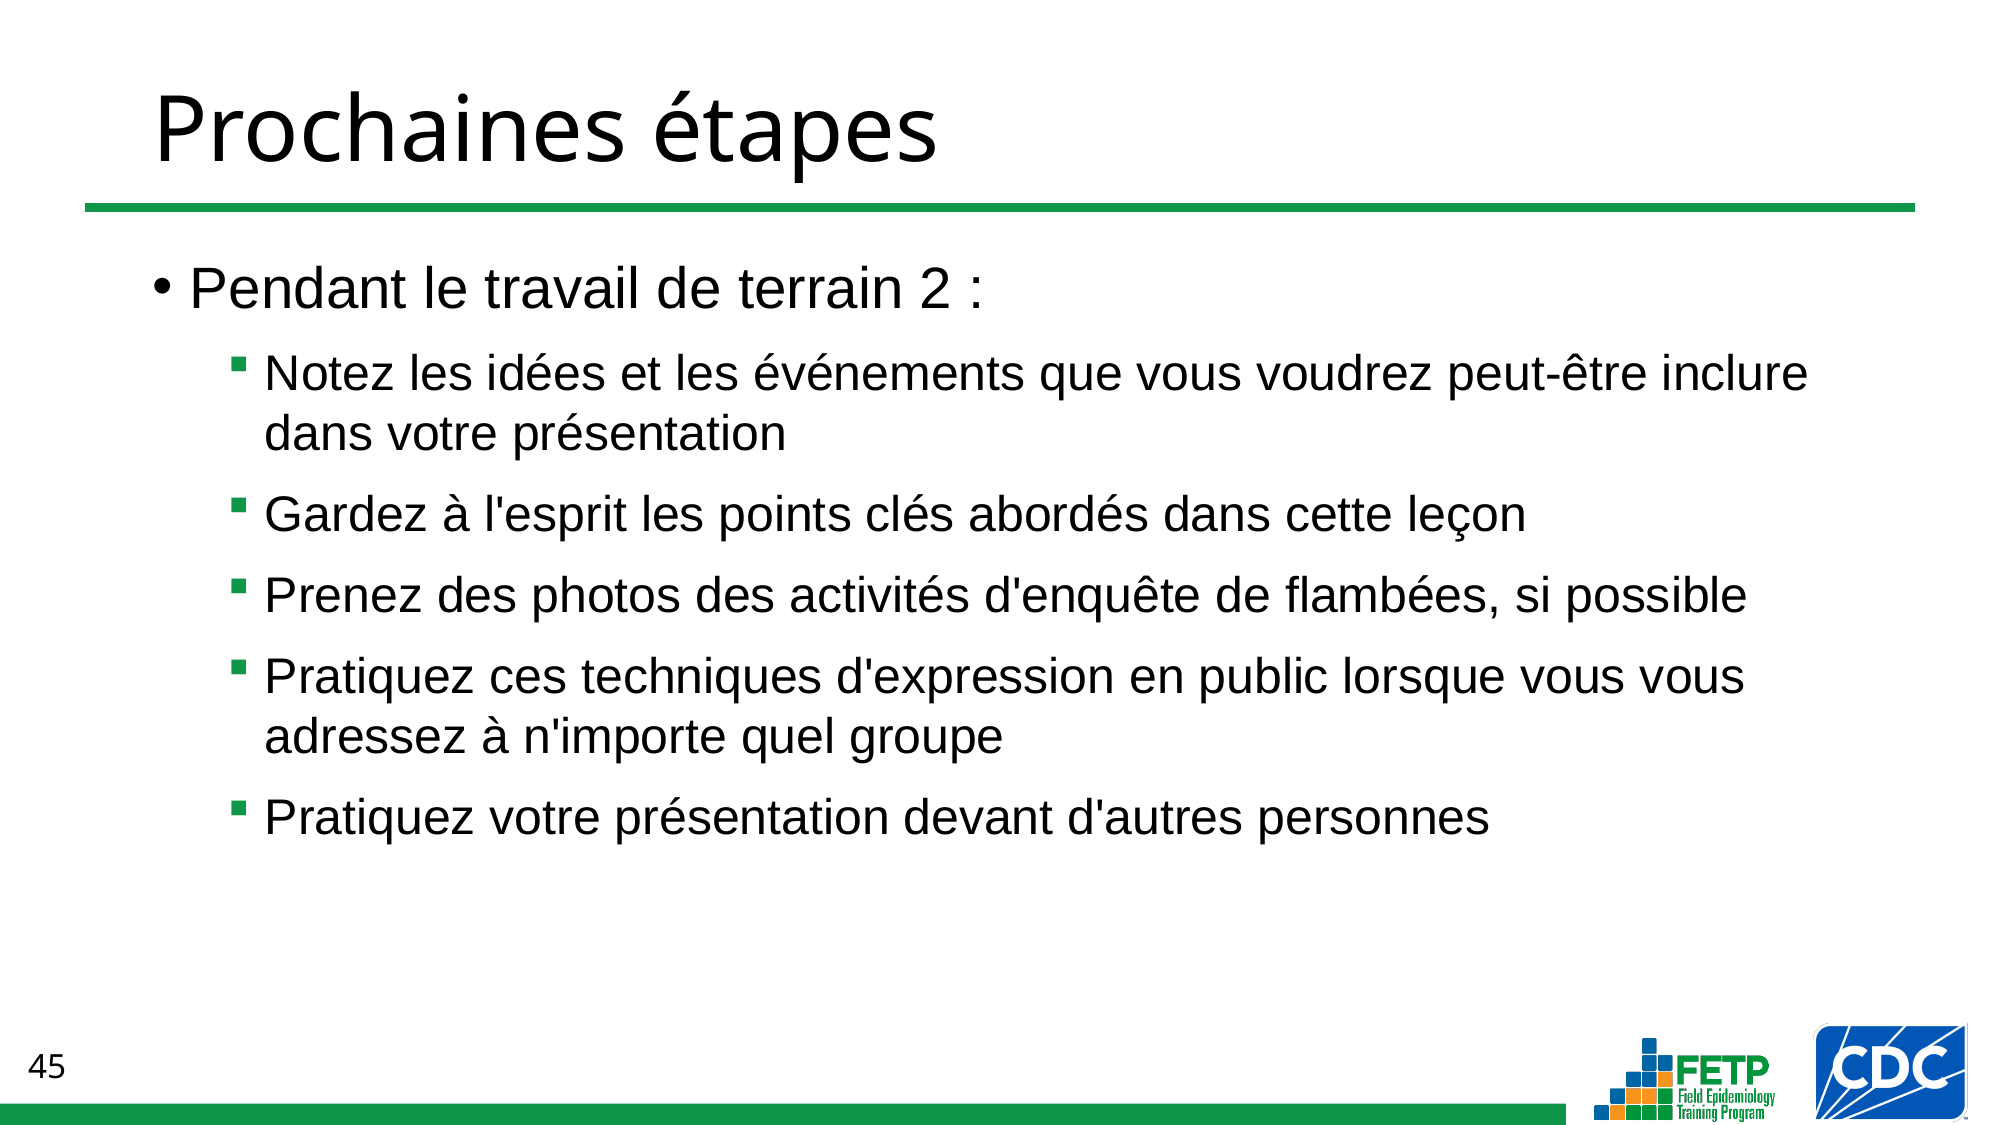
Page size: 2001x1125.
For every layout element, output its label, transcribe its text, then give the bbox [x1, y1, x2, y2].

list Pendant le travail de terrain 2 : Notez les idées et les événements que vous voudrez peut-être inclure dans votre présentation Gardez à l'esprit les points clés abordés dans cette leçon Prenez des photos des activités d'enquête de flambées, si possible Pratiquez ces techniques d'expression en public lorsque vous vous adressez à n'importe quel groupe Pratiquez votre présentation devant d'autres personnes [137, 242, 1863, 1004]
title Prochaines étapes [137, 75, 1863, 207]
picture [1813, 1023, 1968, 1122]
picture [1594, 1038, 1775, 1122]
